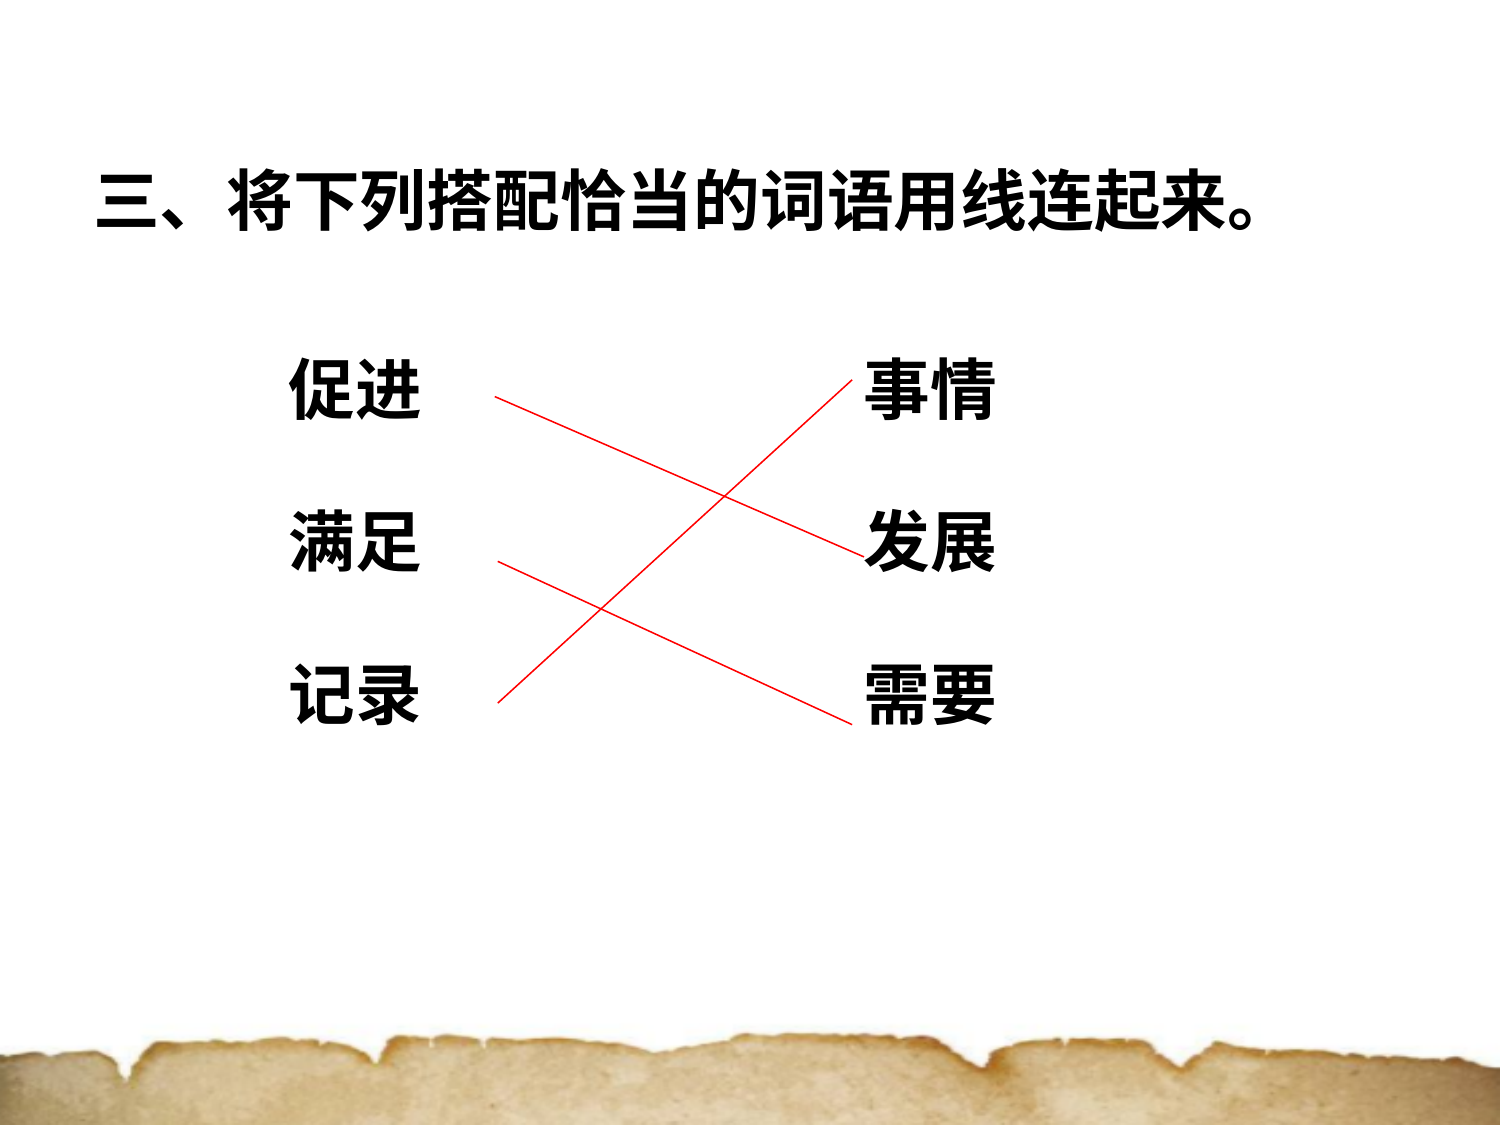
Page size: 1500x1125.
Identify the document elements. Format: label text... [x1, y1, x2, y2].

text_box 促进 [277, 326, 506, 434]
text_box 需要 [852, 630, 1081, 738]
text_box 记录 [277, 630, 506, 738]
text_box 事情 [852, 326, 1081, 434]
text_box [497, 566, 853, 725]
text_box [497, 380, 853, 394]
text_box 满足 [277, 478, 491, 586]
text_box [494, 396, 865, 558]
text_box 发展 [858, 478, 1081, 586]
picture [0, 987, 1500, 1125]
text_box 三、将下列搭配恰当的词语用线连起来。 [81, 137, 1329, 245]
